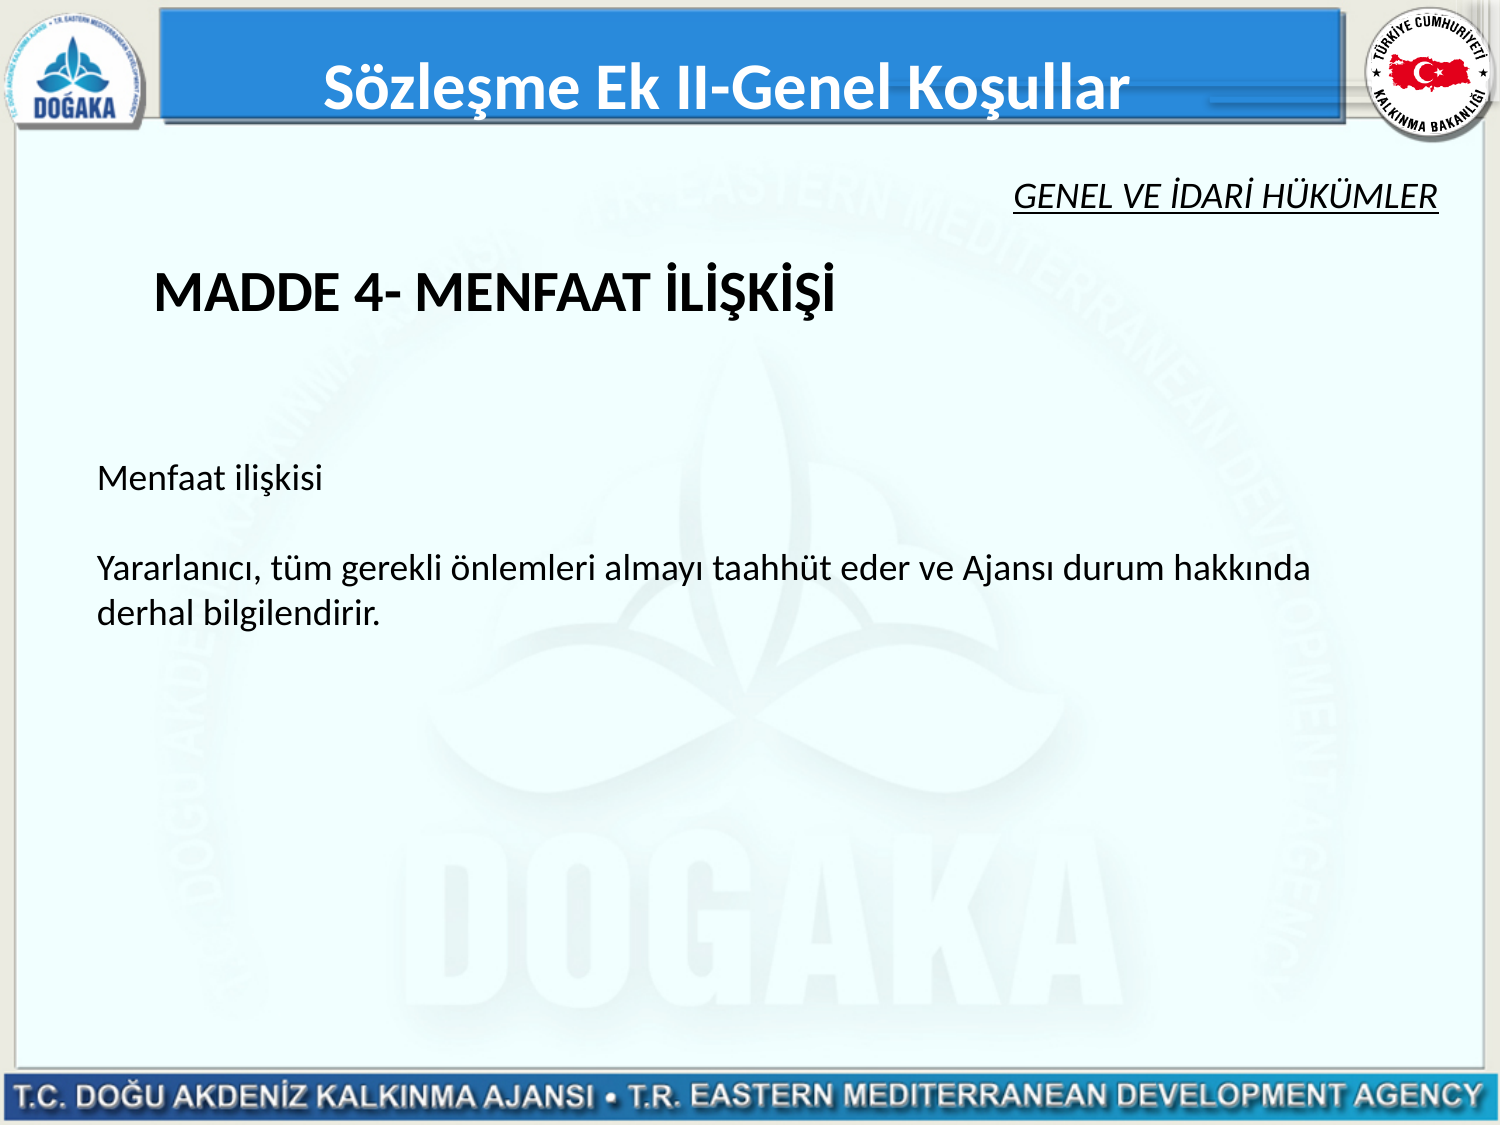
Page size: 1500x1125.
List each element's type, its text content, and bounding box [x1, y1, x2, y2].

text_box Sözleşme Ek II-Genel Koşullar [308, 35, 1147, 130]
list Menfaat ilişkisi Yararlanıcı, tüm gerekli önlemleri almayı taahhüt eder ve Ajansı durum hakkında derhal bilgilendirir. [82, 445, 1432, 1043]
title MADDE 4- MENFAAT İLİŞKİŞİ [138, 246, 1489, 422]
picture [0, 0, 1500, 1125]
text_box Genel ve İdarİ hükümler [998, 163, 1454, 224]
